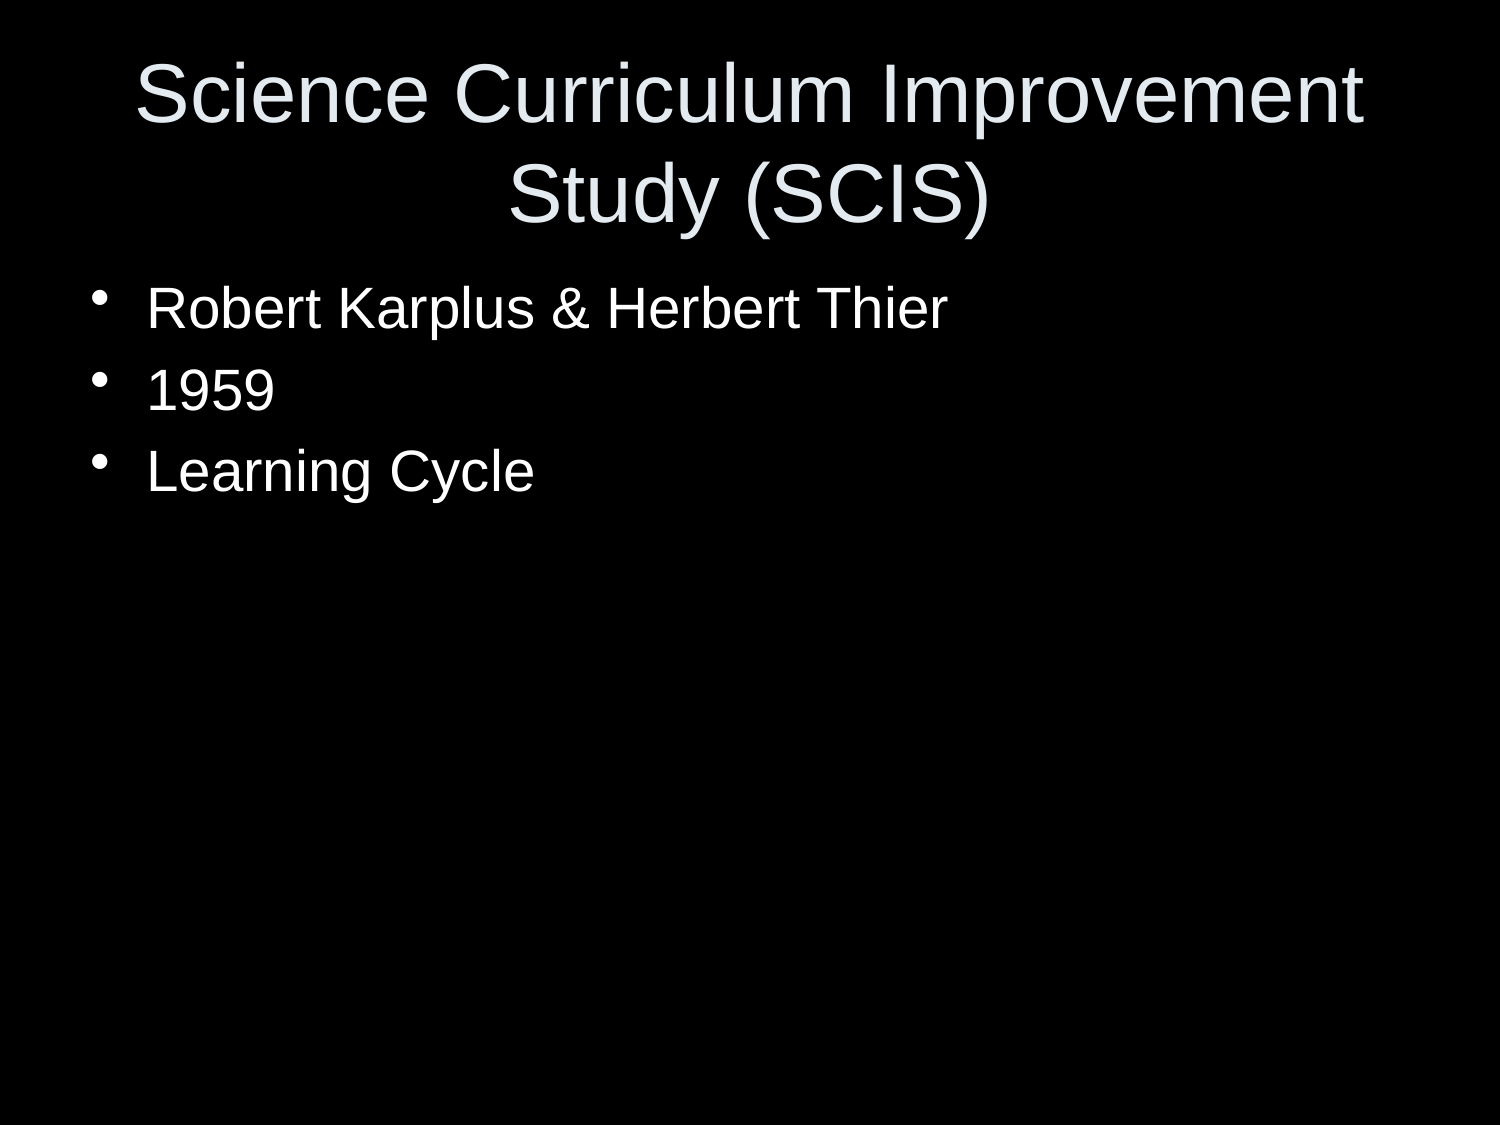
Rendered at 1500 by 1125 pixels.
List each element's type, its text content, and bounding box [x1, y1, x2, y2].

title Science Curriculum Improvement Study (SCIS) [74, 44, 1426, 233]
list Robert Karplus & Herbert Thier 1959 Learning Cycle [74, 262, 1426, 563]
